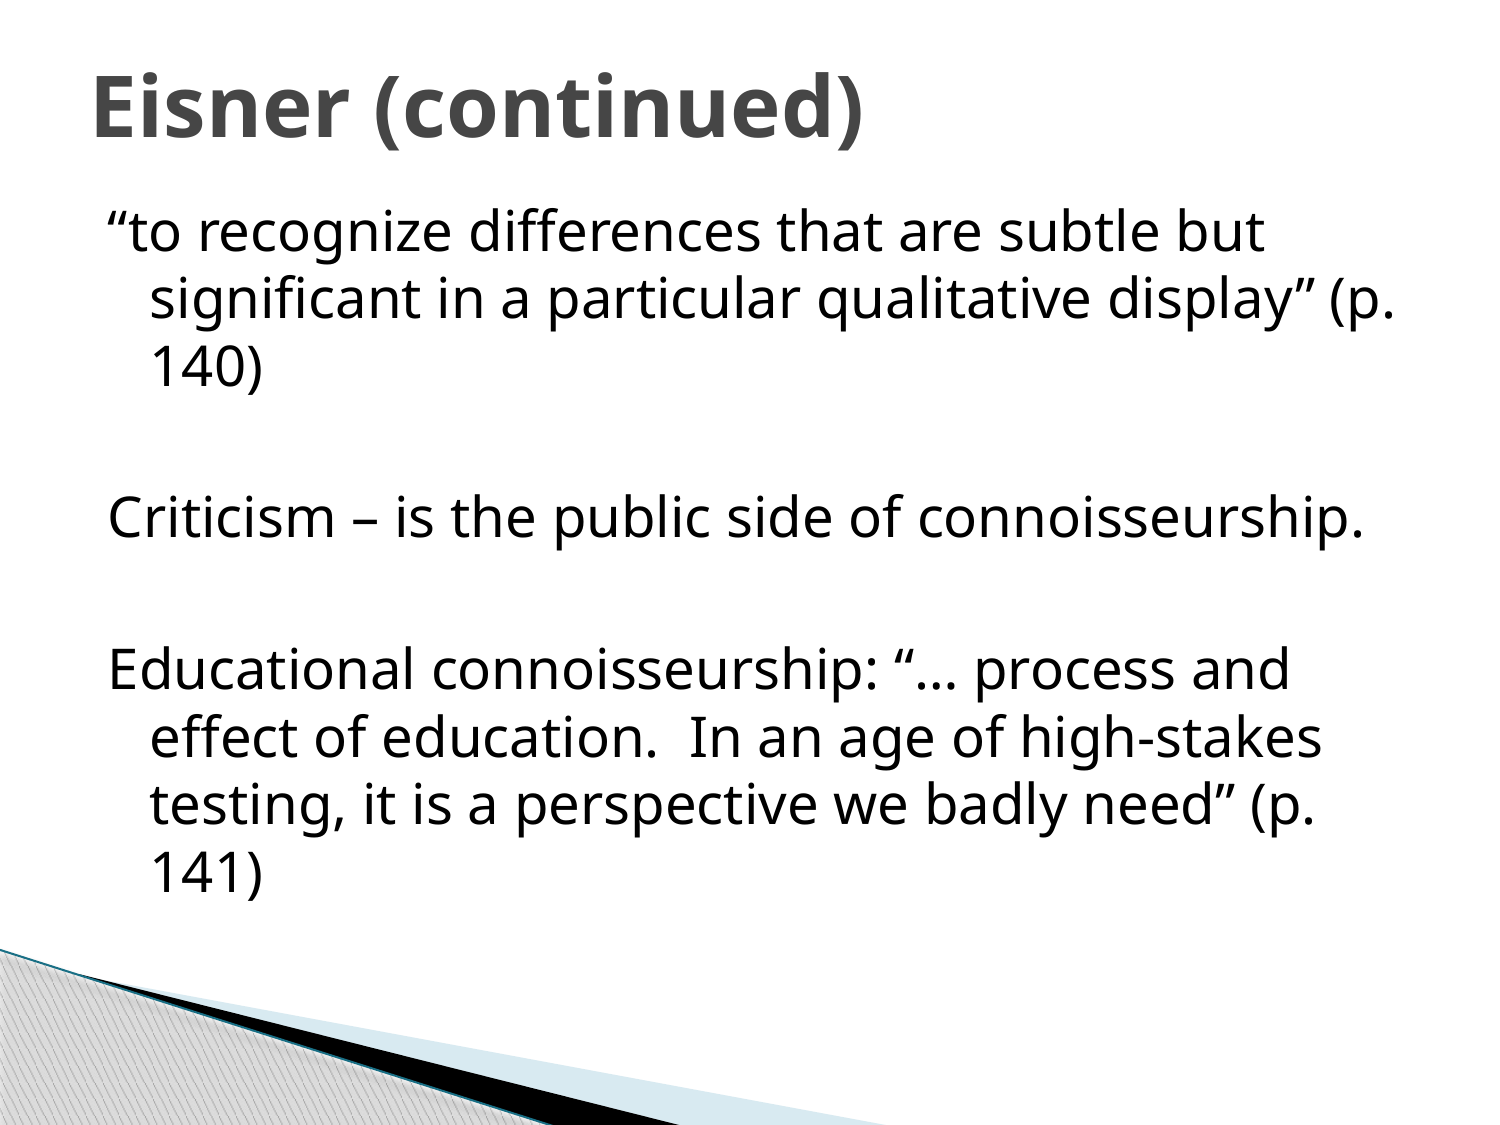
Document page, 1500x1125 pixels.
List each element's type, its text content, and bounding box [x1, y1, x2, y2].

list “to recognize differences that are subtle but significant in a particular qualitative display” (p. 140) Criticism – is the public side of connoisseurship. Educational connoisseurship: “… process and effect of education. In an age of high-stakes testing, it is a perspective we badly need” (p. 141) [74, 187, 1426, 1076]
title Eisner (continued) [75, 45, 1425, 163]
